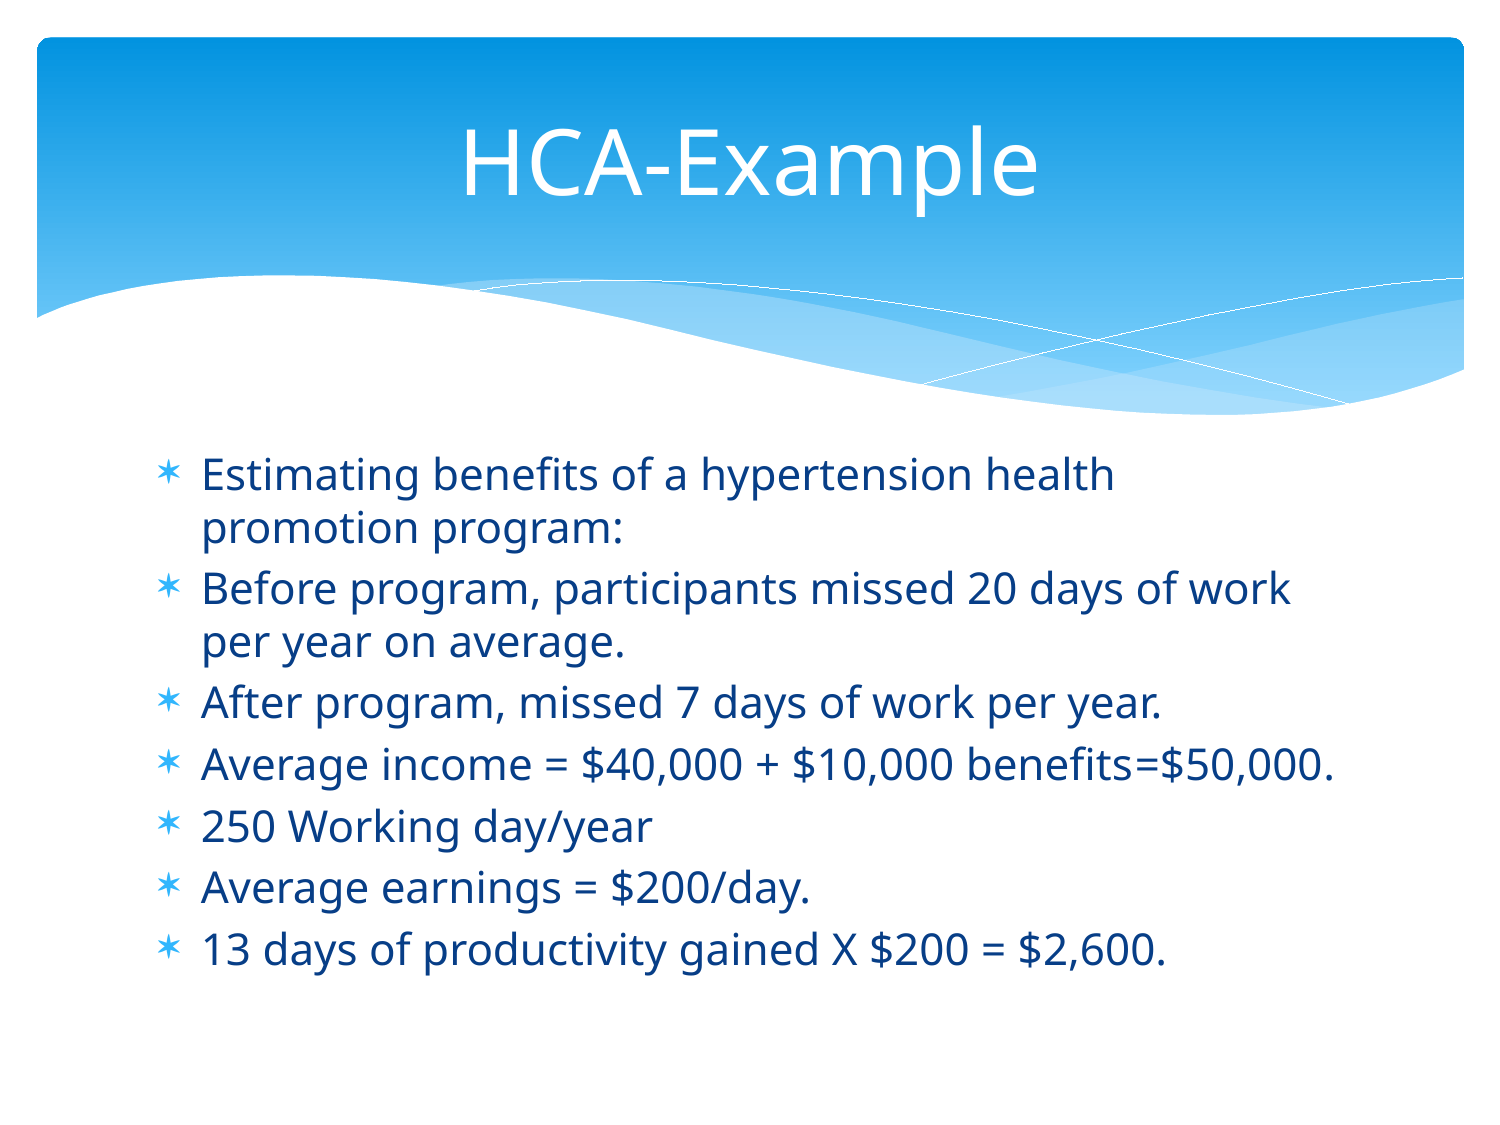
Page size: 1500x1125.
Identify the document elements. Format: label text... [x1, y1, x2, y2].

list Estimating benefits of a hypertension health promotion program: Before program, participants missed 20 days of work per year on average. After program, missed 7 days of work per year. Average income = $40,000 + $10,000 benefits=$50,000. 250 Working day/year Average earnings = $200/day. 13 days of productivity gained X $200 = $2,600. [143, 438, 1359, 1005]
title HCA-Example [75, 55, 1425, 261]
